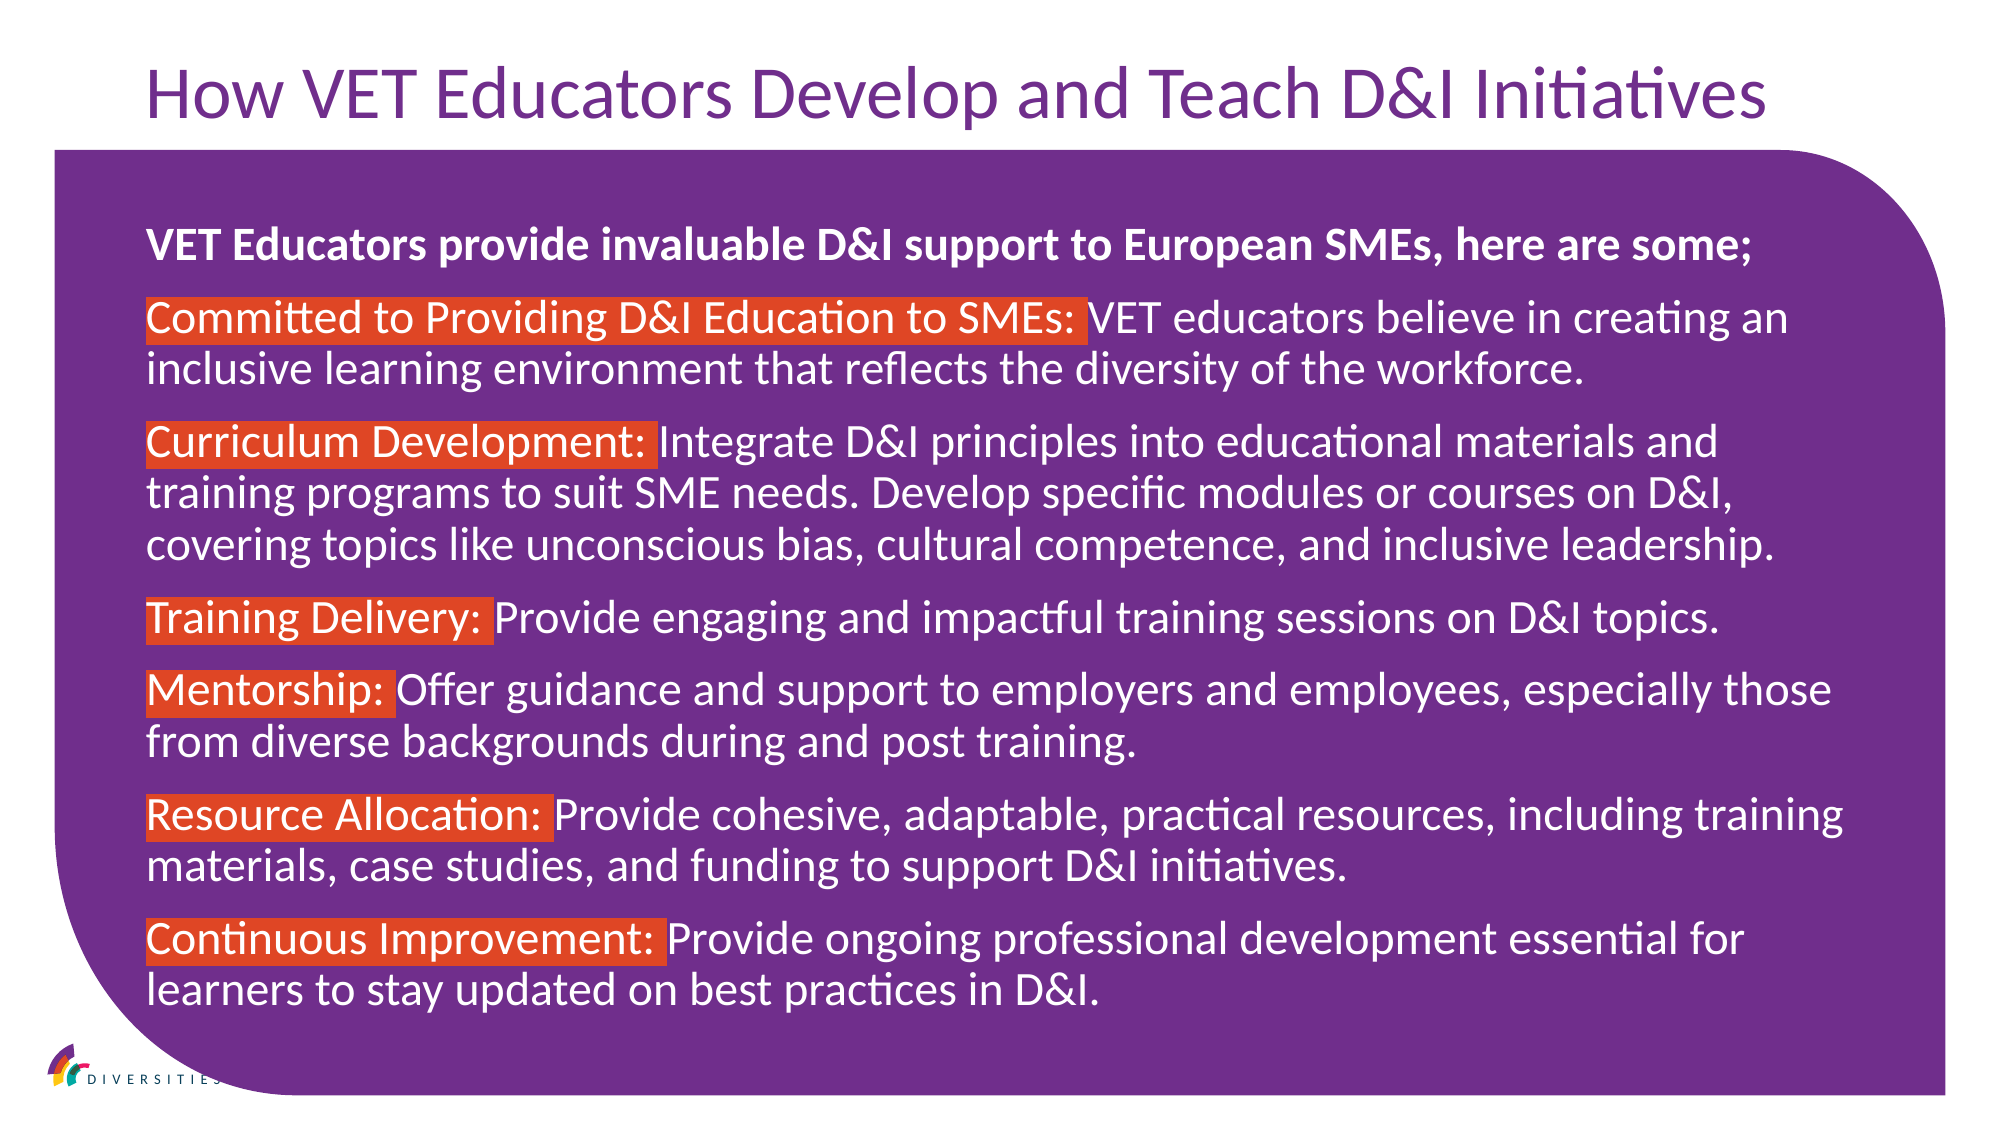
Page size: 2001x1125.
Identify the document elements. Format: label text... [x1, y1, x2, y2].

list VET Educators provide invaluable D&I support to European SMEs, here are some; Committed to Providing D&I Education to SMEs: VET educators believe in creating an inclusive learning environment that reflects the diversity of the workforce. Curriculum Development: Integrate D&I principles into educational materials and training programs to suit SME needs. Develop specific modules or courses on D&I, covering topics like unconscious bias, cultural competence, and inclusive leadership. Training Delivery: Provide engaging and impactful training sessions on D&I topics. Mentorship: Offer guidance and support to employers and employees, especially those from diverse backgrounds during and post training. Resource Allocation: Provide cohesive, adaptable, practical resources, including training materials, case studies, and funding to support D&I initiatives. Continuous Improvement: Provide ongoing professional development essential for learners to stay updated on best practices in D&I. [130, 211, 1869, 844]
text_box How VET Educators Develop and Teach D&I Initiatives [130, 46, 1869, 178]
